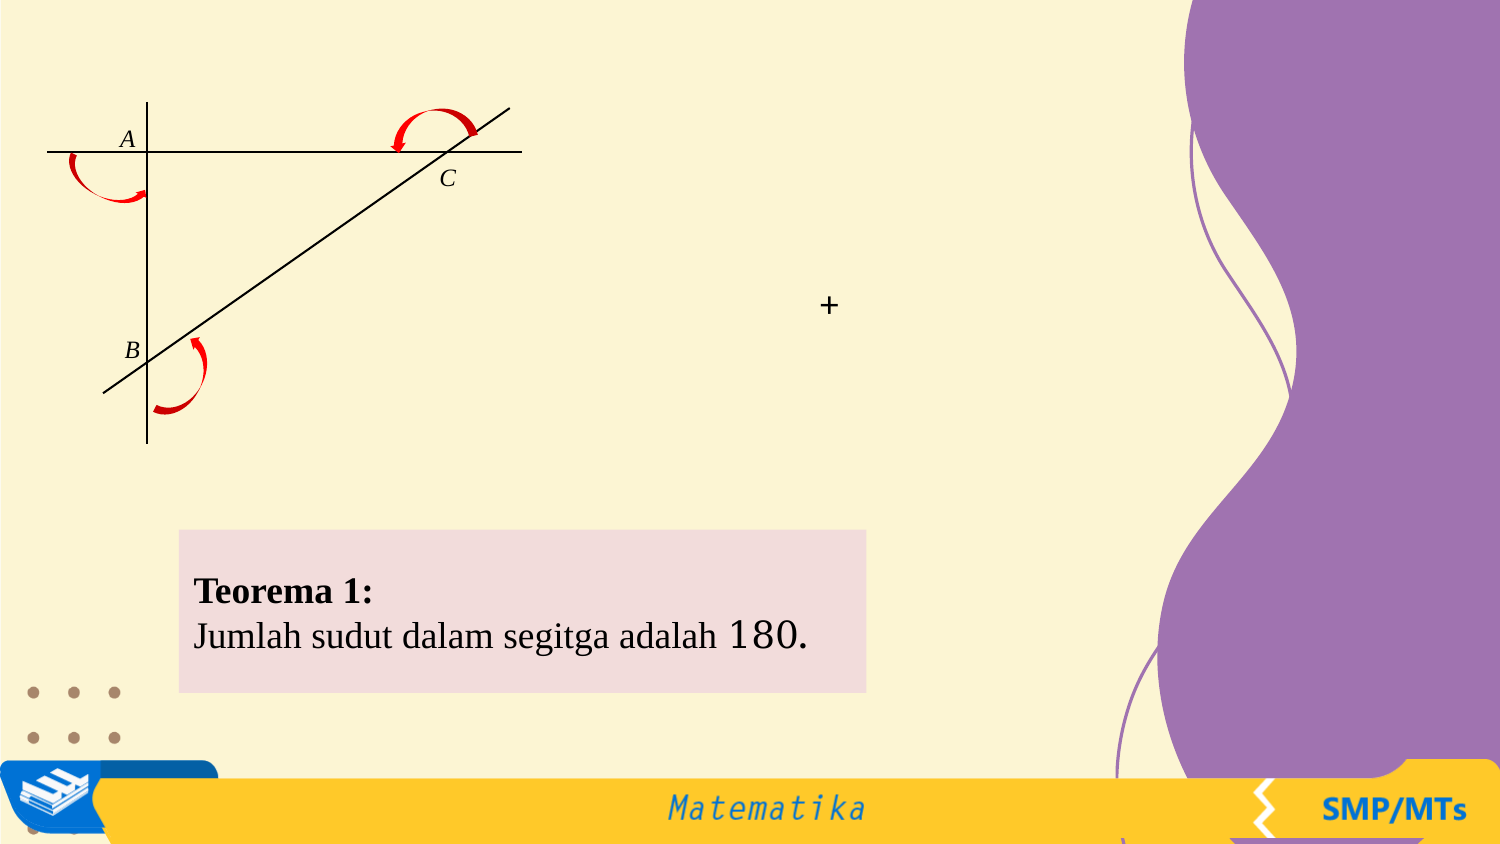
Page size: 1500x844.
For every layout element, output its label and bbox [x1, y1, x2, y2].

text_box [0, 0, 1500, 844]
